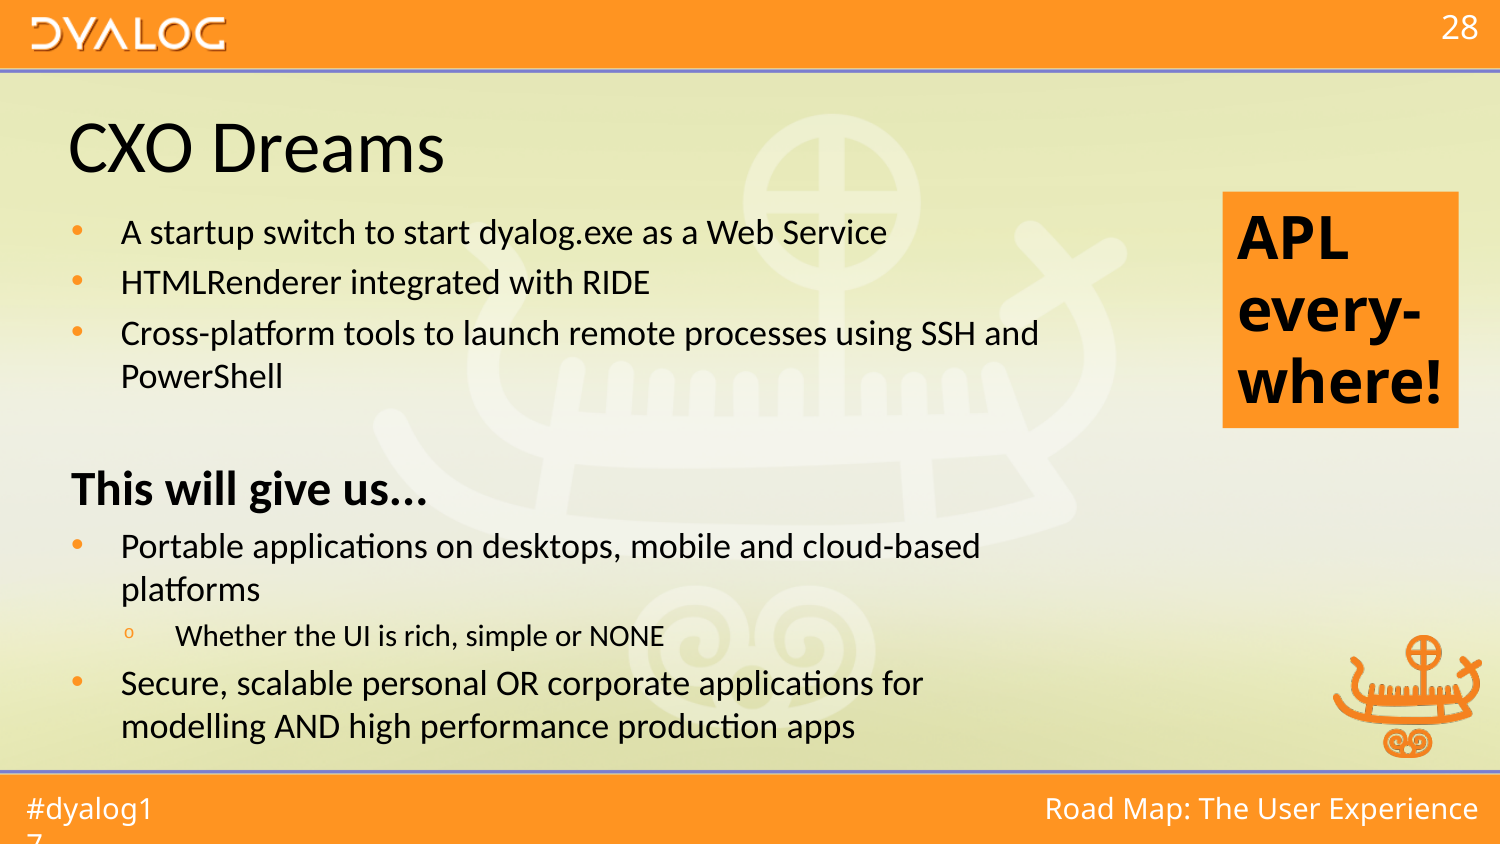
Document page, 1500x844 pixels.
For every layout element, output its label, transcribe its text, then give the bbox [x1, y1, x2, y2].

list A startup switch to start dyalog.exe as a Web Service HTMLRenderer integrated with RIDE Cross-platform tools to launch remote processes using SSH and PowerShell This will give us... Portable applications on desktops, mobile and cloud-based platforms Whether the UI is rich, simple or NONE Secure, scalable personal OR corporate applications for modelling AND high performance production apps [56, 200, 1069, 758]
title CXO Dreams [53, 94, 1425, 192]
list APL every- where! [1222, 191, 1459, 429]
picture [0, 0, 1500, 844]
